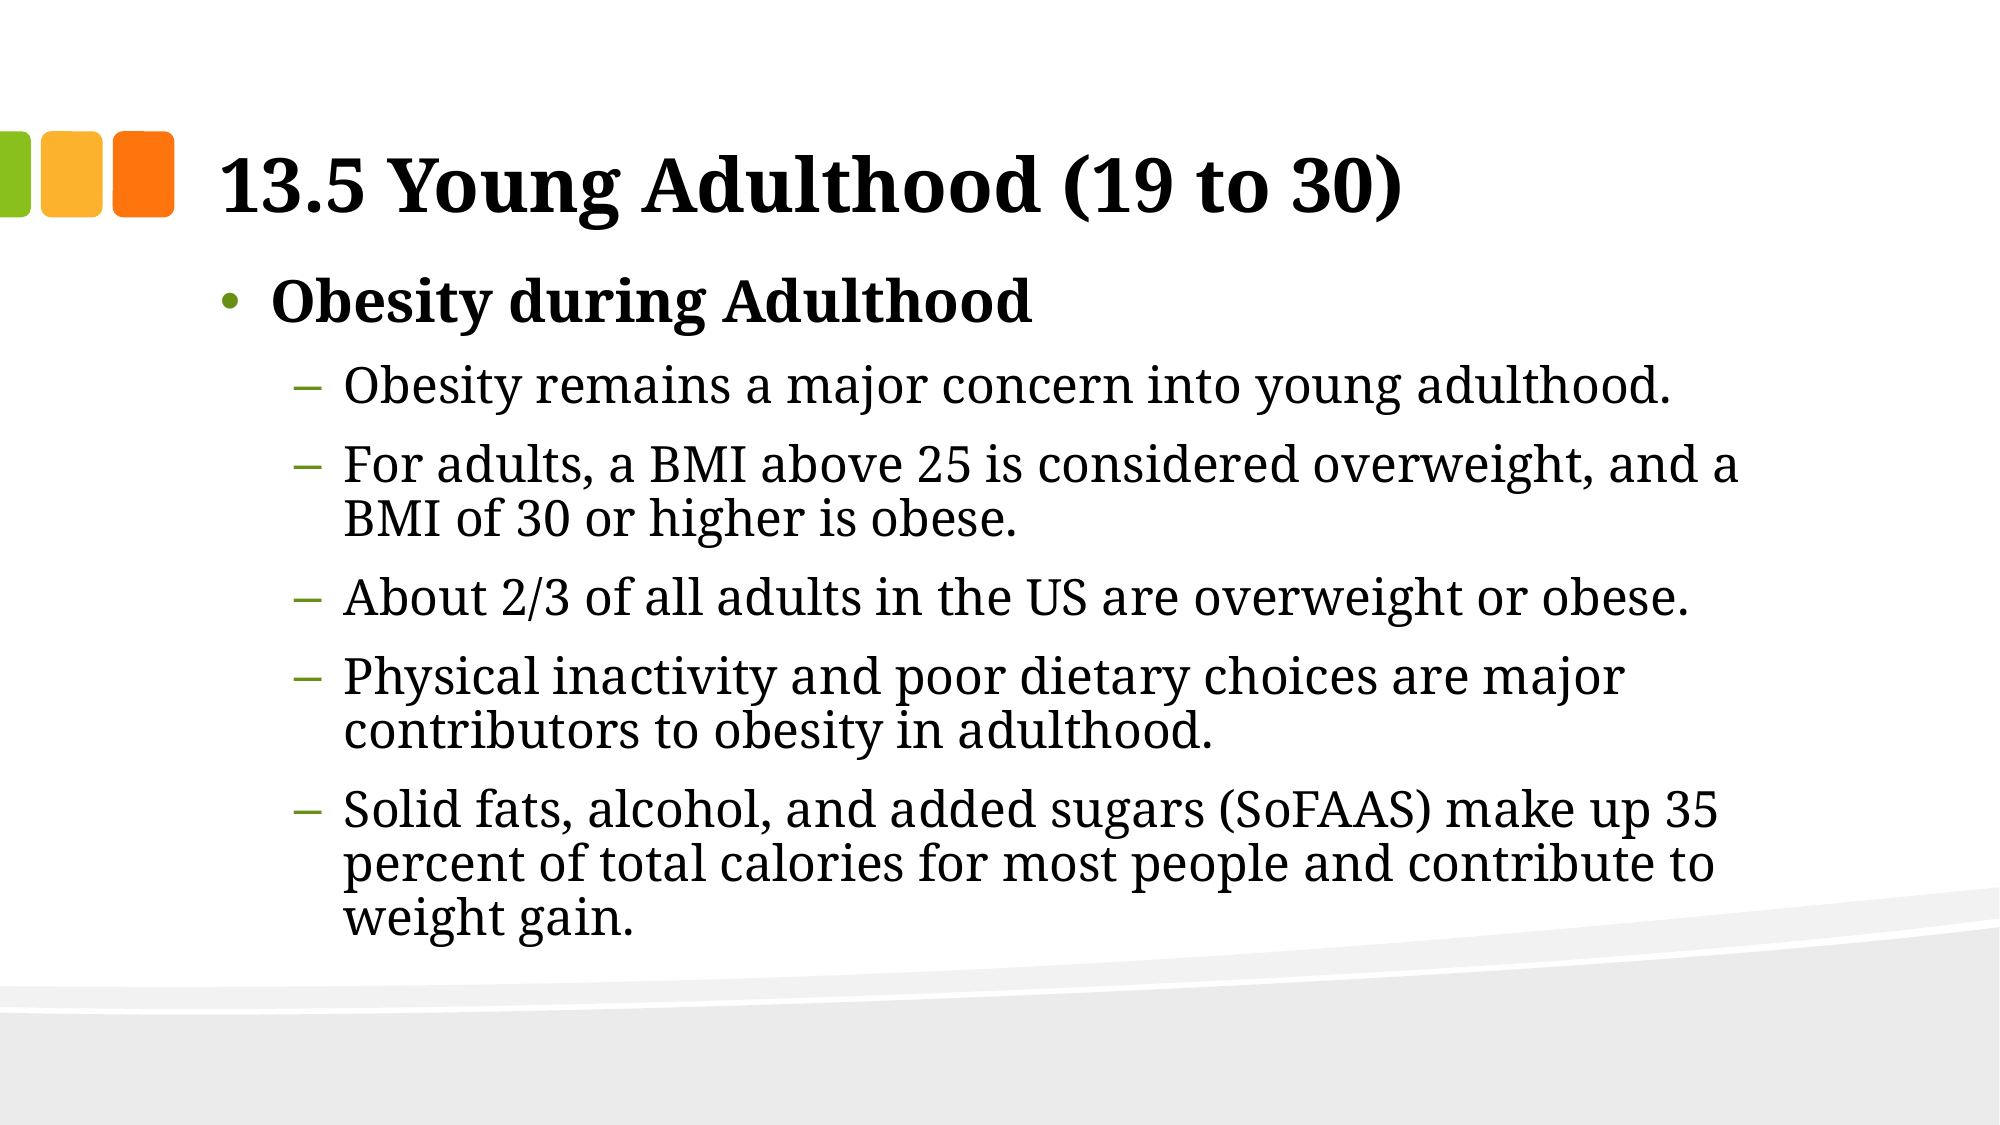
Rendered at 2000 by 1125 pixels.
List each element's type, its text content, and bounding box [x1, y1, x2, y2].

title 13.5 Young Adulthood (19 to 30) [199, 24, 1800, 238]
list Obesity during Adulthood Obesity remains a major concern into young adulthood. For adults, a BMI above 25 is considered overweight, and a BMI of 30 or higher is obese. About 2/3 of all adults in the US are overweight or obese. Physical inactivity and poor dietary choices are major contributors to obesity in adulthood. Solid fats, alcohol, and added sugars (SoFAAS) make up 35 percent of total calories for most people and contribute to weight gain. [199, 262, 1800, 1013]
